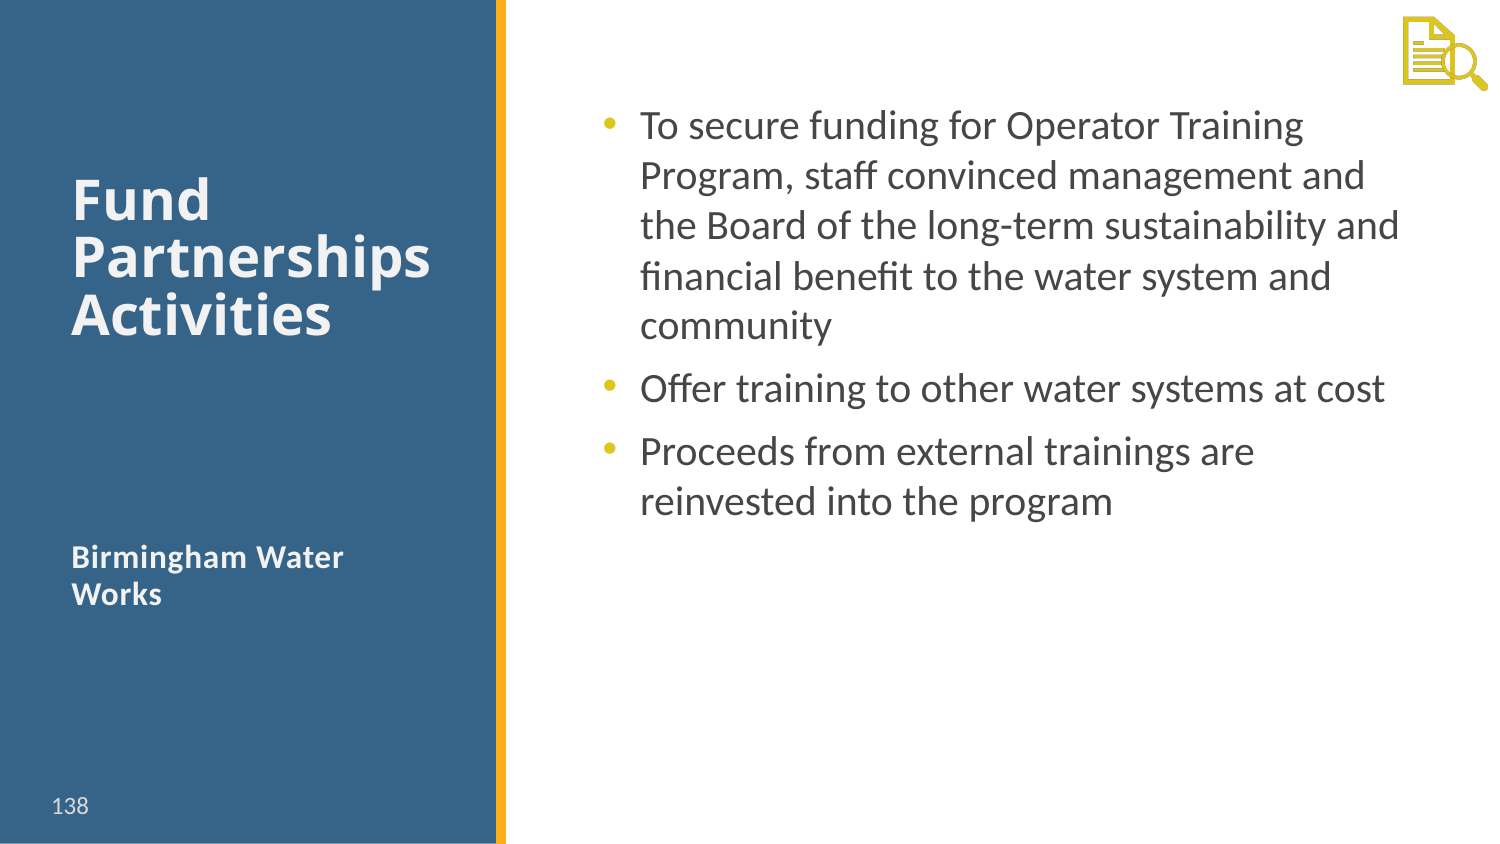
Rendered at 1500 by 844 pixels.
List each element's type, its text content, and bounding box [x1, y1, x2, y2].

list Birmingham Water Works [56, 532, 451, 780]
title Fund Partnerships Activities [56, 73, 451, 355]
slide_number 138 [16, 782, 124, 828]
list To secure funding for Operator Training Program, staff convinced management and the Board of the long-term sustainability and financial benefit to the water system and community Offer training to other water systems at cost Proceeds from external trainings are reinvested into the program [587, 90, 1430, 768]
picture [1389, 10, 1493, 96]
